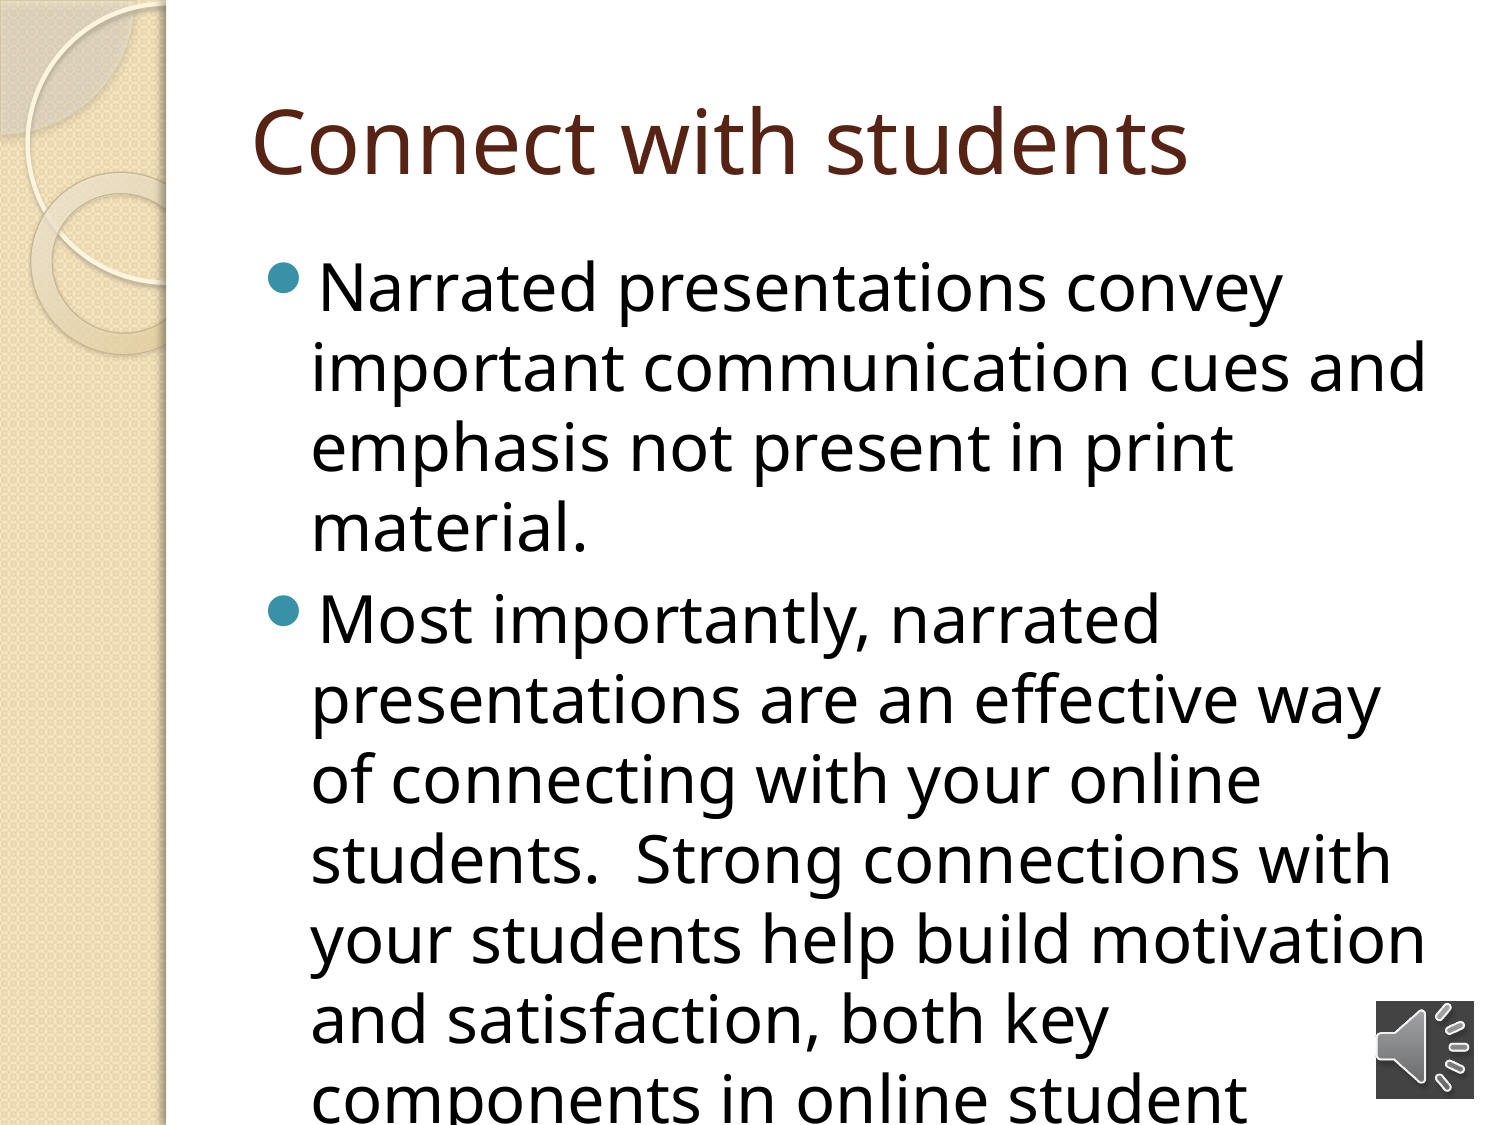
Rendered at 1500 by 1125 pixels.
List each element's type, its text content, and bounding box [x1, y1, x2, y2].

picture [1374, 999, 1476, 1101]
title Connect with students [235, 45, 1466, 233]
list Narrated presentations convey important communication cues and emphasis not present in print material. Most importantly, narrated presentations are an effective way of connecting with your online students. Strong connections with your students help build motivation and satisfaction, both key components in online student success. [235, 237, 1466, 1025]
